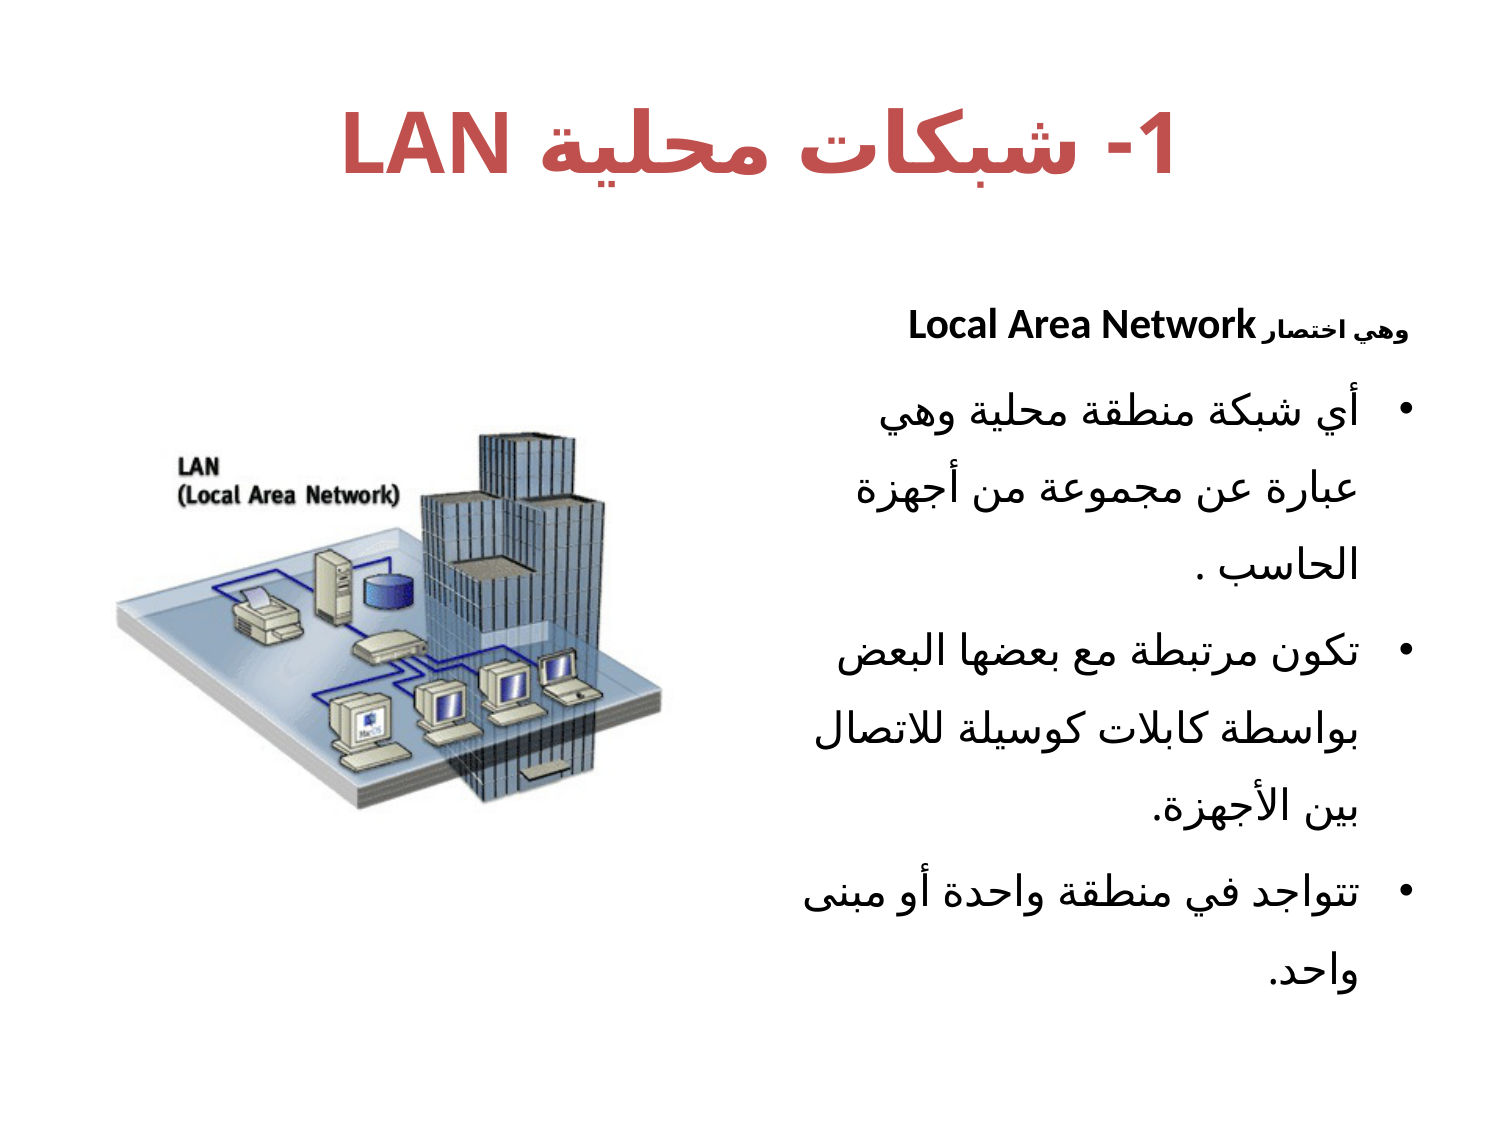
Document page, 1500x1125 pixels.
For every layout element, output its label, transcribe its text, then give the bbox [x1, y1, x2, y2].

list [110, 425, 702, 842]
title 1- شبكات محلية LAN [75, 45, 1425, 233]
list وهي اختصار Local Area Network أي شبكة منطقة محلية وهي عبارة عن مجموعة من أجهزة الحاسب . تكون مرتبطة مع بعضها البعض بواسطة كابلات كوسيلة للاتصال بين الأجهزة. تتواجد في منطقة واحدة أو مبنى واحد. [762, 262, 1425, 1005]
